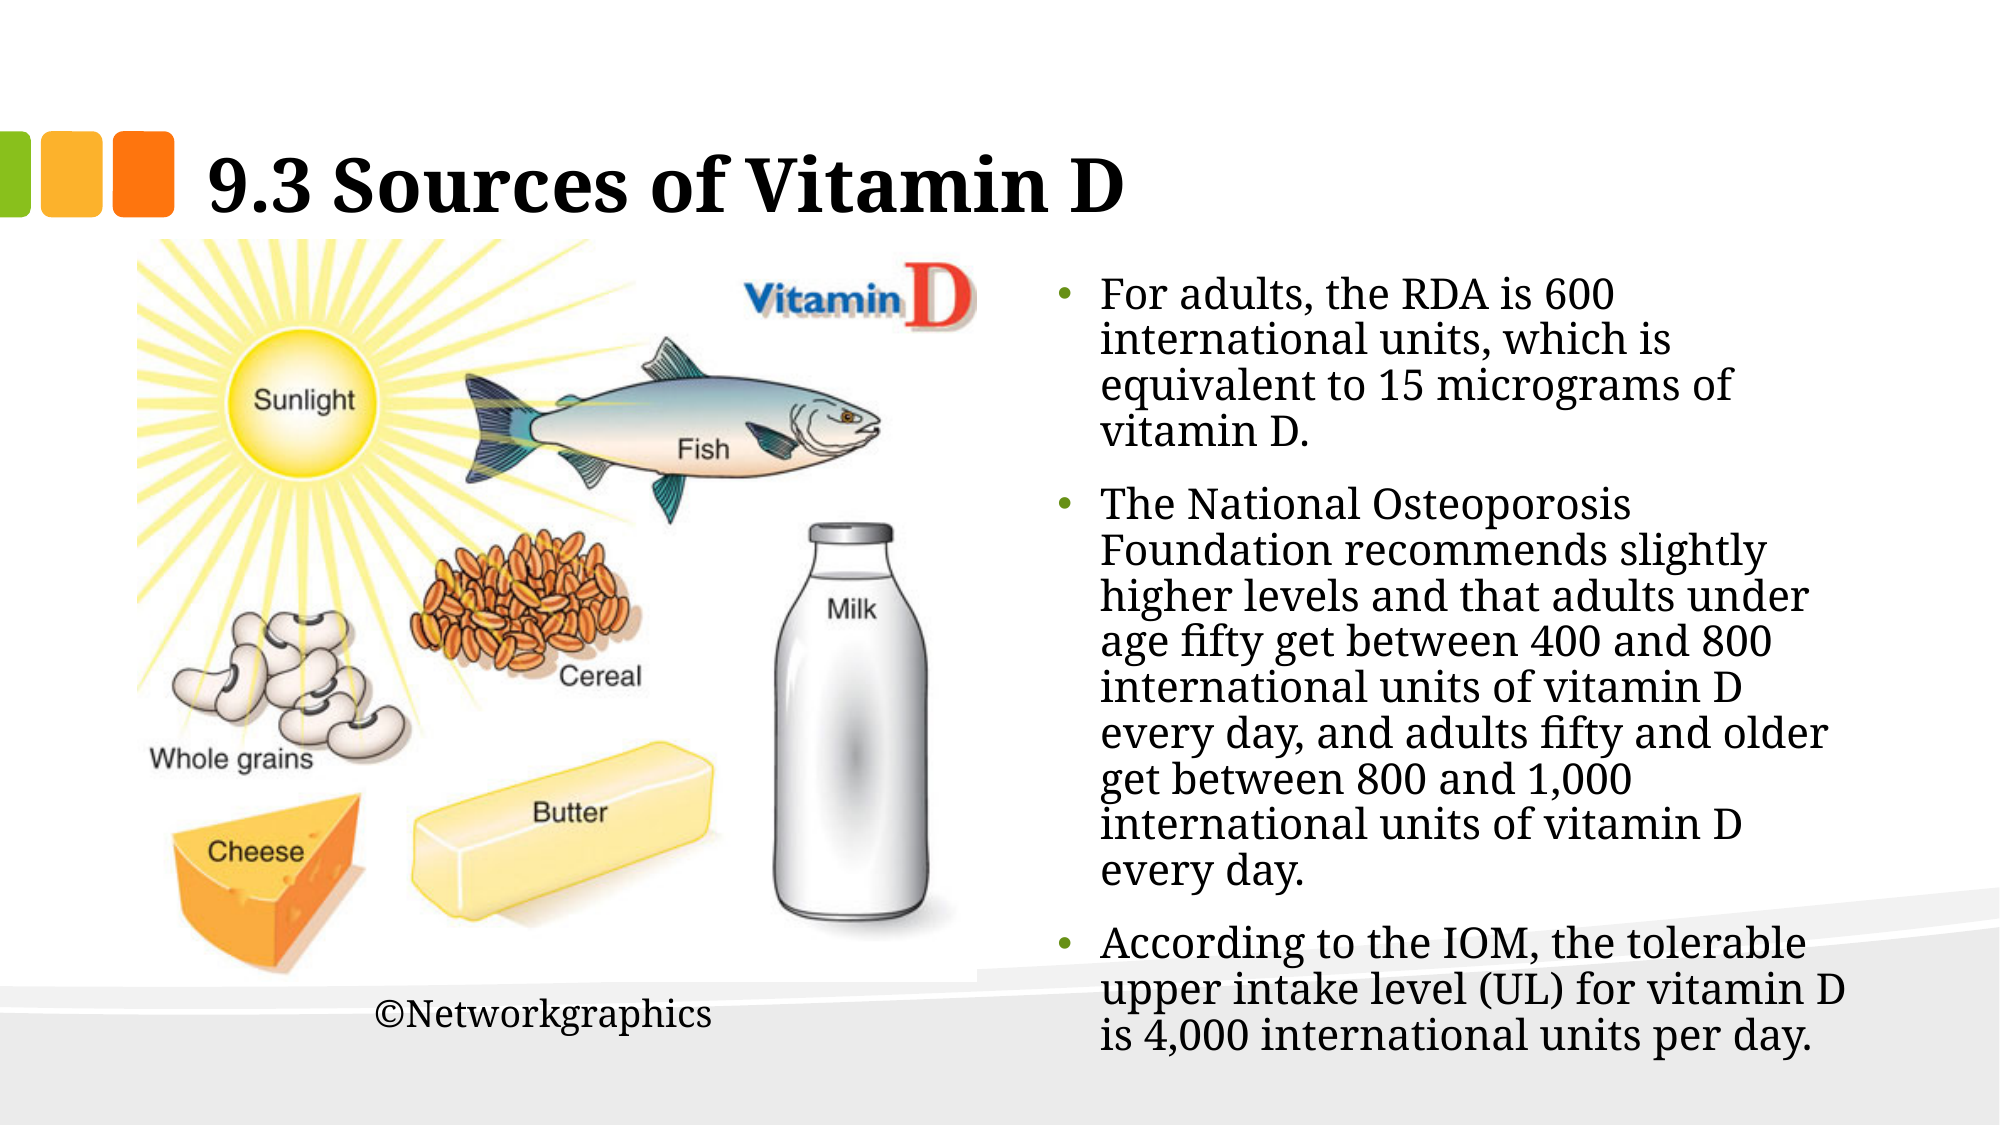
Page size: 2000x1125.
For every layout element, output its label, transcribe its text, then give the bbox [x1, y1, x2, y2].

title 9.3 Sources of Vitamin D [187, 24, 1787, 238]
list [136, 239, 977, 982]
list For adults, the RDA is 600 international units, which is equivalent to 15 micrograms of vitamin D. The National Osteoporosis Foundation recommends slightly higher levels and that adults under age fifty get between 400 and 800 international units of vitamin D every day, and adults fifty and older get between 800 and 1,000 international units of vitamin D every day. According to the IOM, the tolerable upper intake level (UL) for vitamin D is 4,000 international units per day. [1037, 262, 1875, 1088]
text_box ©Networkgraphics [349, 982, 738, 1042]
